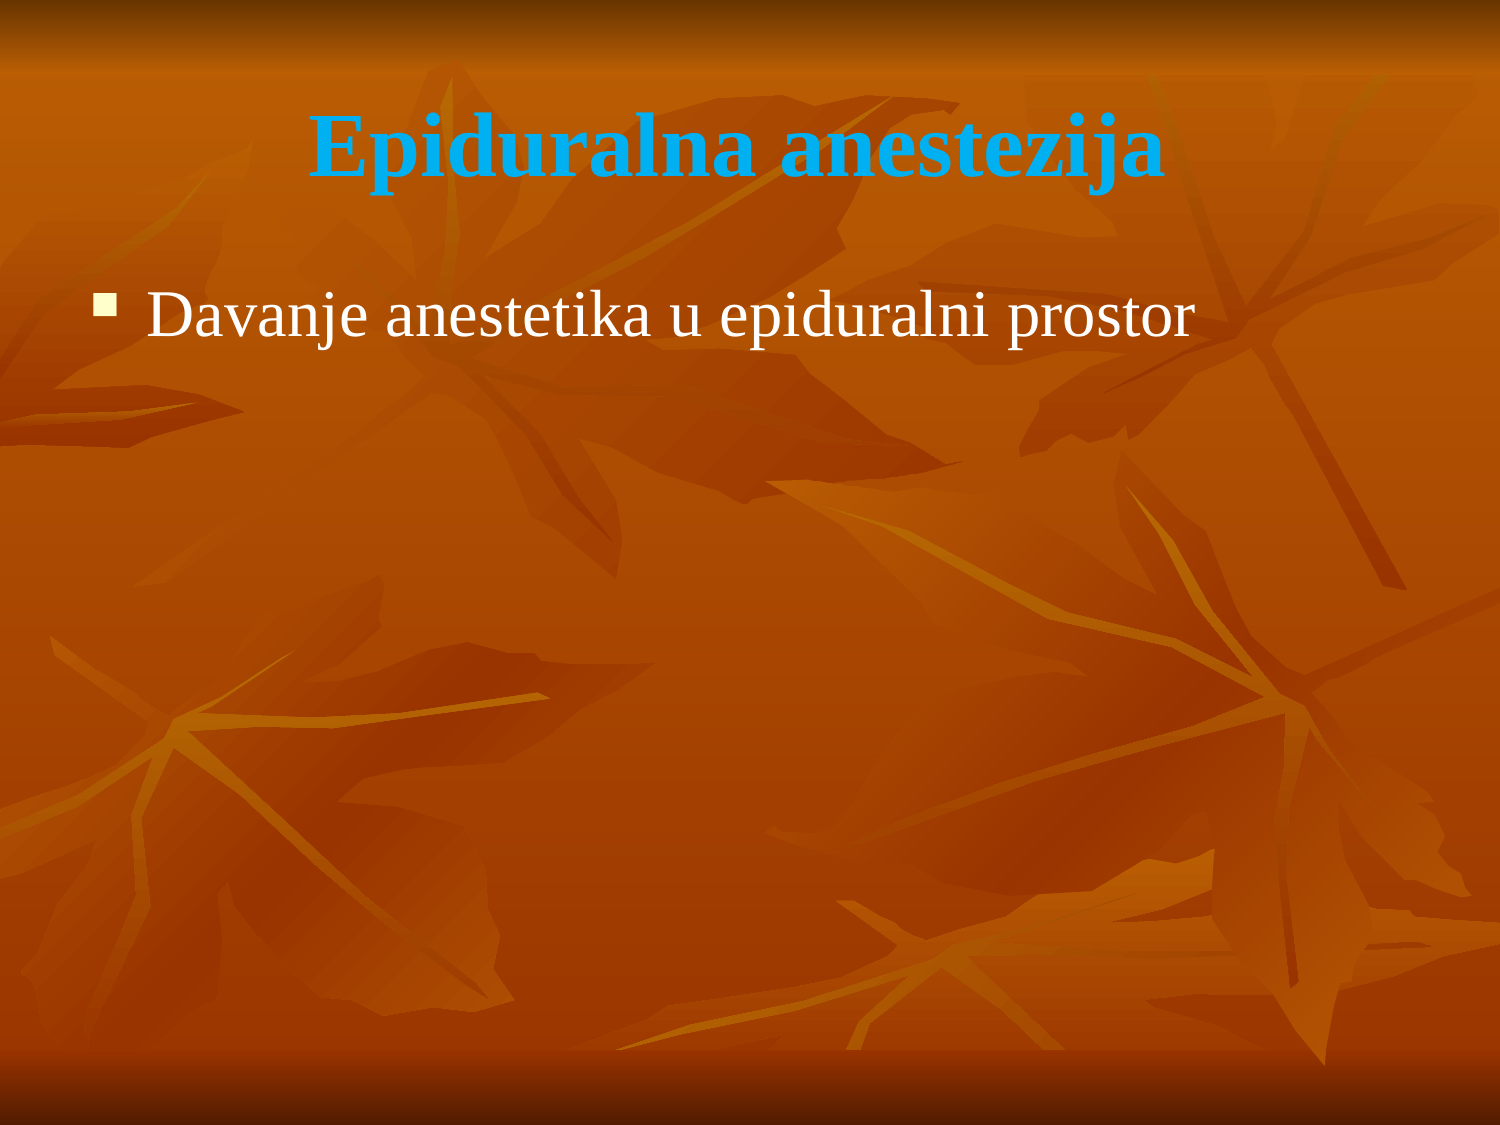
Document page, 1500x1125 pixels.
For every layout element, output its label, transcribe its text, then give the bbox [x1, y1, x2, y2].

list Davanje anestetika u epiduralni prostor [75, 262, 1425, 1006]
title Epiduralna anestezija [75, 45, 1425, 234]
